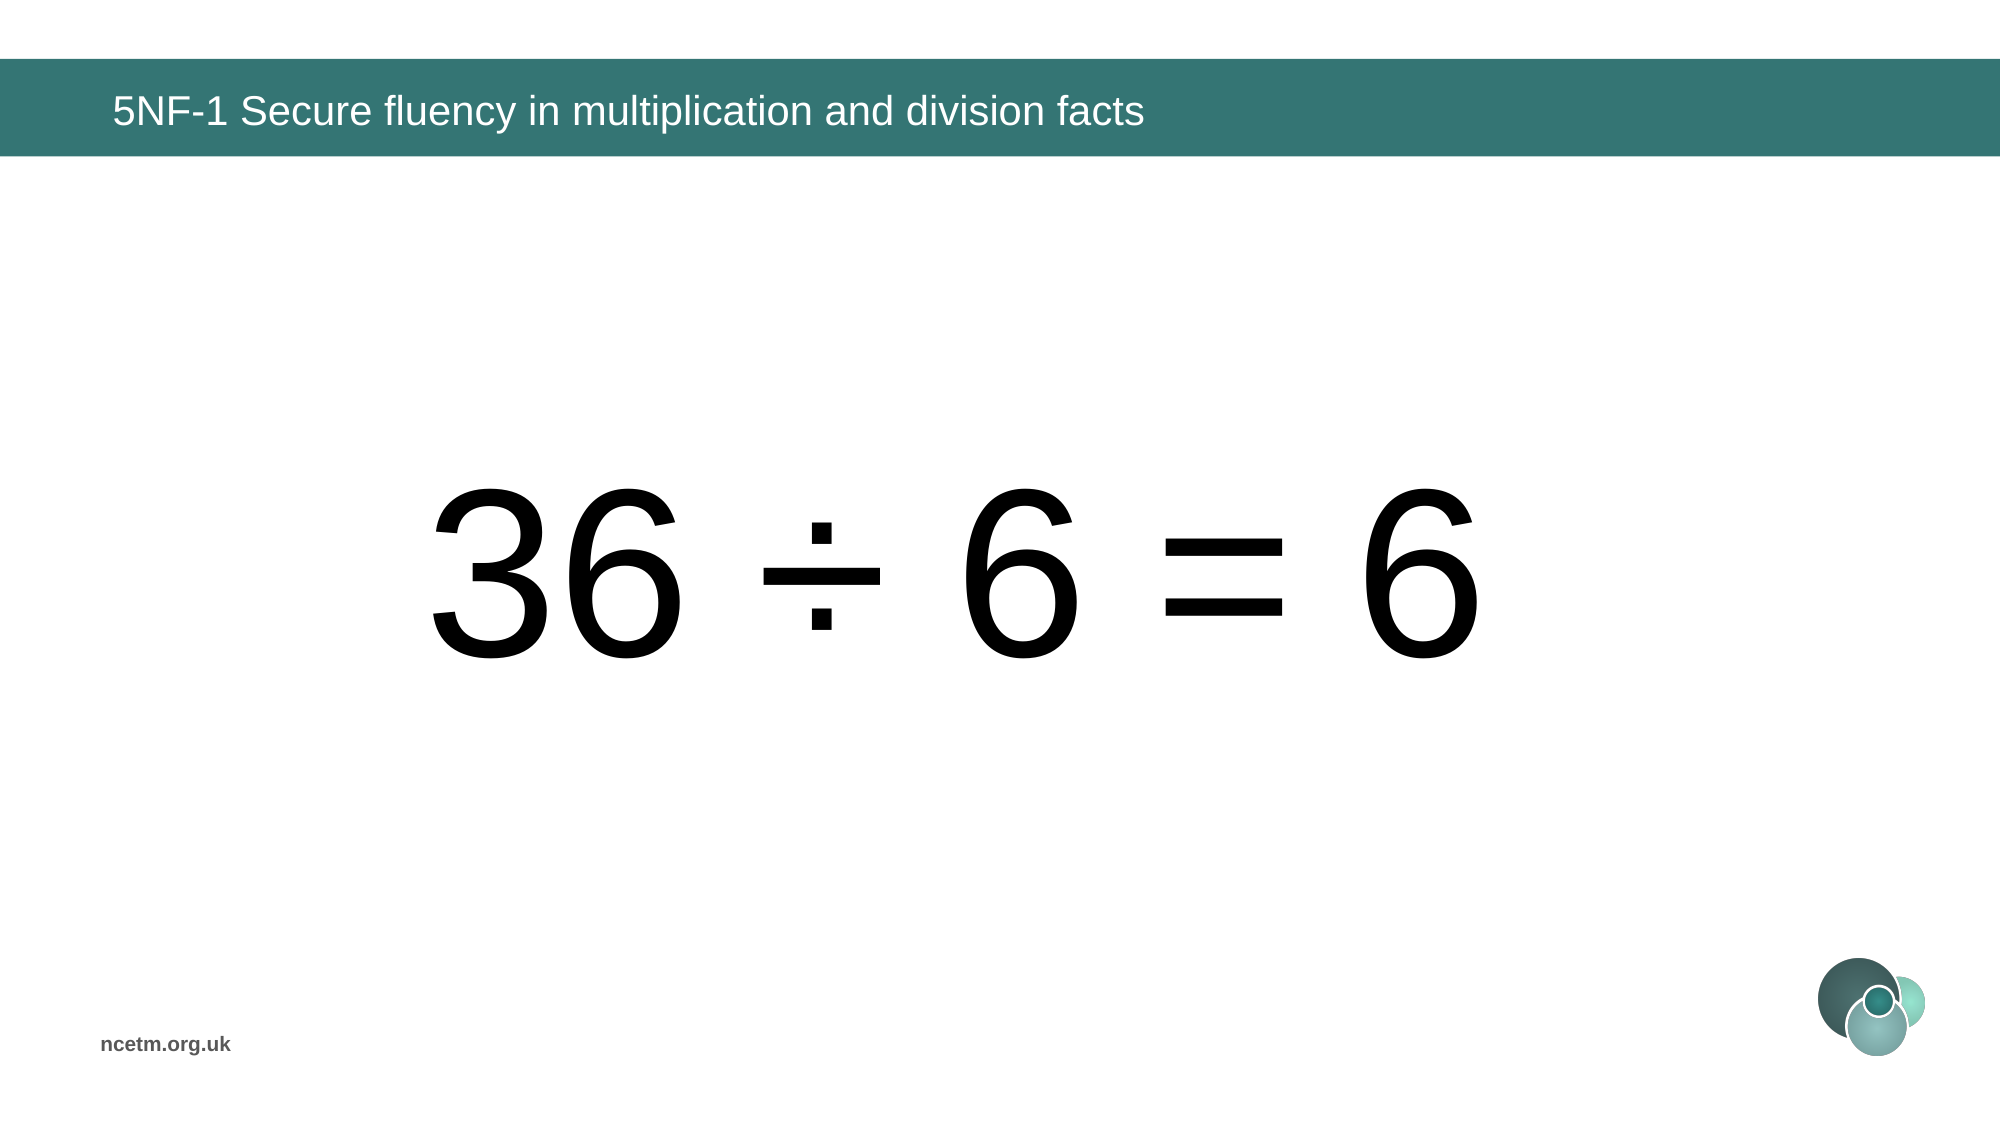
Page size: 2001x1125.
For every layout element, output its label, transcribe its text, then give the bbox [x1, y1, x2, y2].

title 5NF-1 Secure fluency in multiplication and division facts [97, 76, 1945, 147]
picture [1818, 958, 1925, 1056]
text_box 36 ÷ 6 = [409, 409, 1339, 712]
text_box 6 [1339, 409, 1503, 712]
